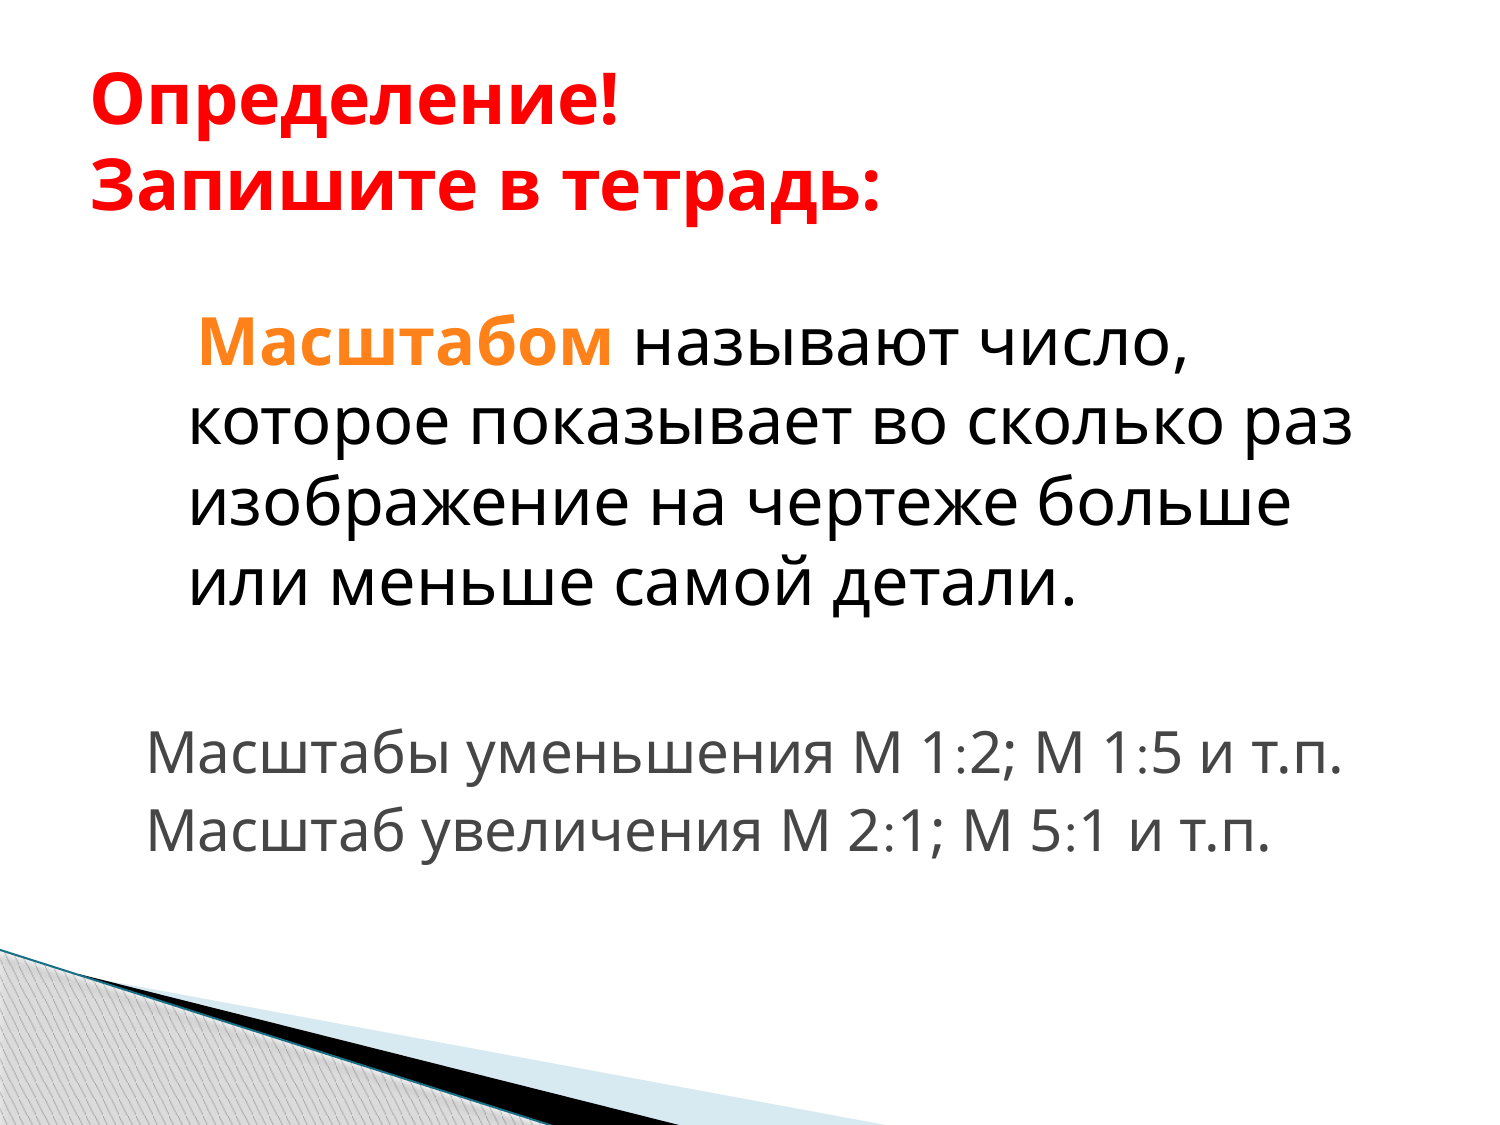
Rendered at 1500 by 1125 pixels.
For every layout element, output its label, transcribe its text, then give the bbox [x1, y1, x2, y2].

title Определение! Запишите в тетрадь: [75, 45, 1425, 233]
list Масштабом называют число, которое показывает во сколько раз изображение на чертеже больше или меньше самой детали. Масштабы уменьшения М 12; М 15 и т.п. Масштаб увеличения М 21; М 51 и т.п. [112, 290, 1437, 966]
